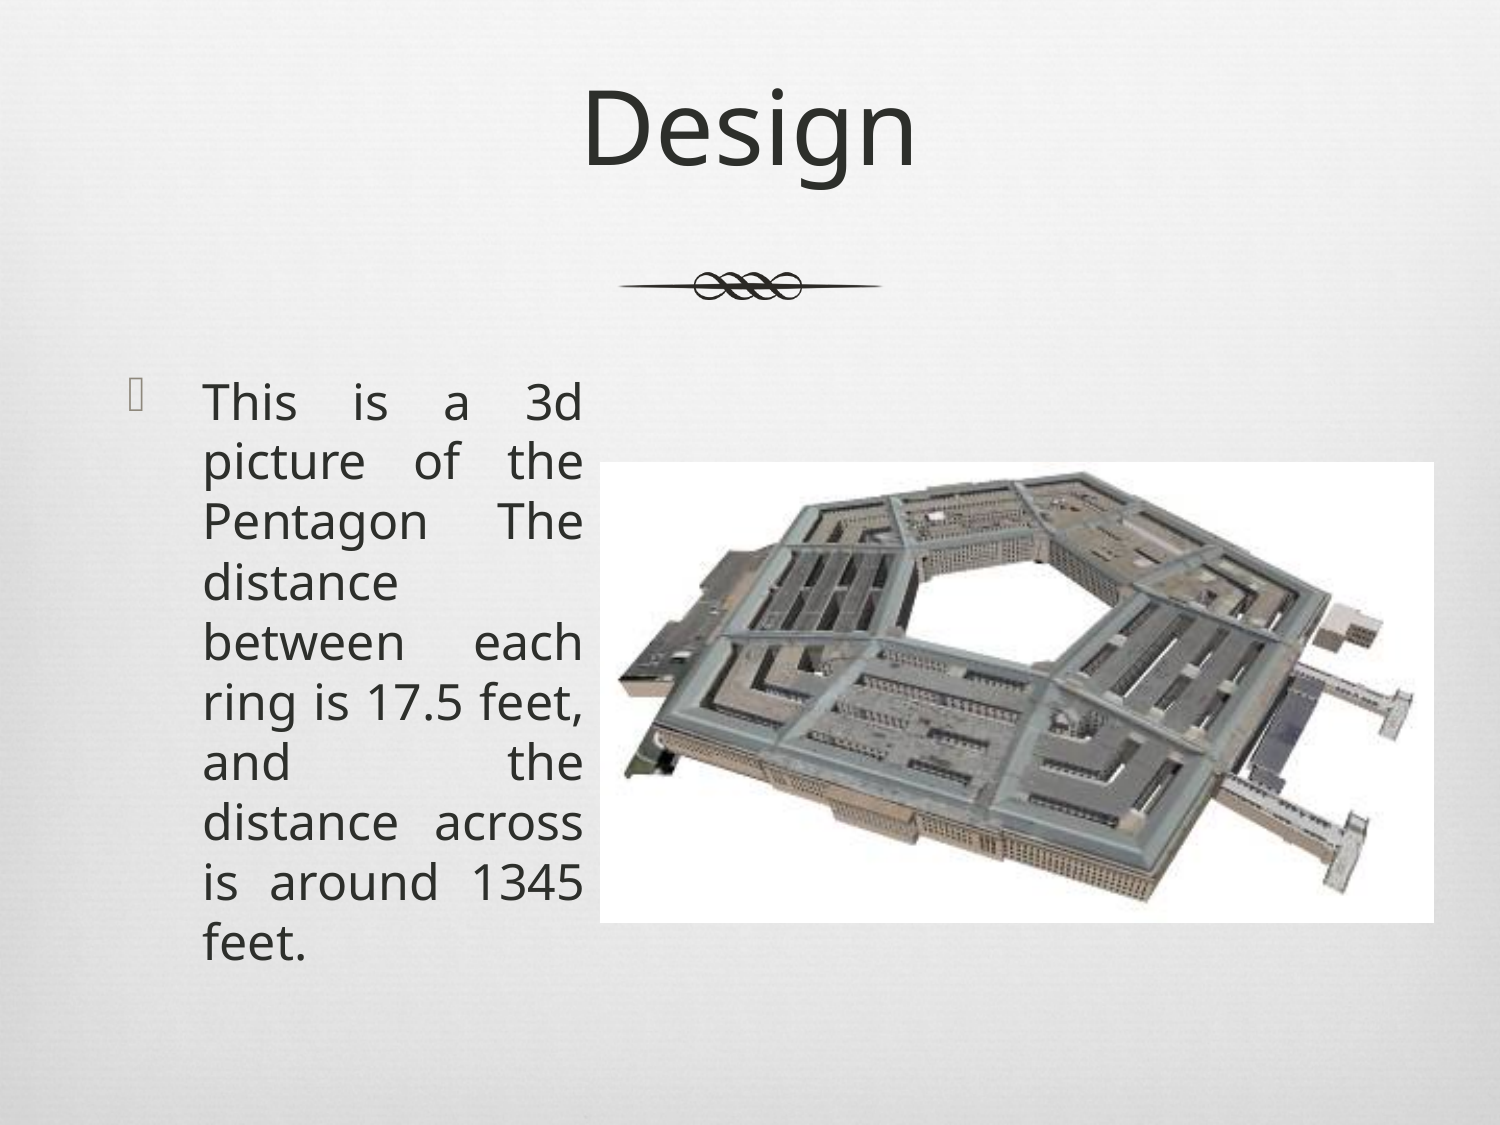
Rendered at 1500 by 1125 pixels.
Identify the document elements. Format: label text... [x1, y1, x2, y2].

list This is a 3d picture of the Pentagon The distance between each ring is 17.5 feet, and the distance across is around 1345 feet. [112, 362, 600, 963]
picture [615, 272, 885, 300]
picture [599, 461, 1434, 924]
title Design [112, 11, 1388, 236]
